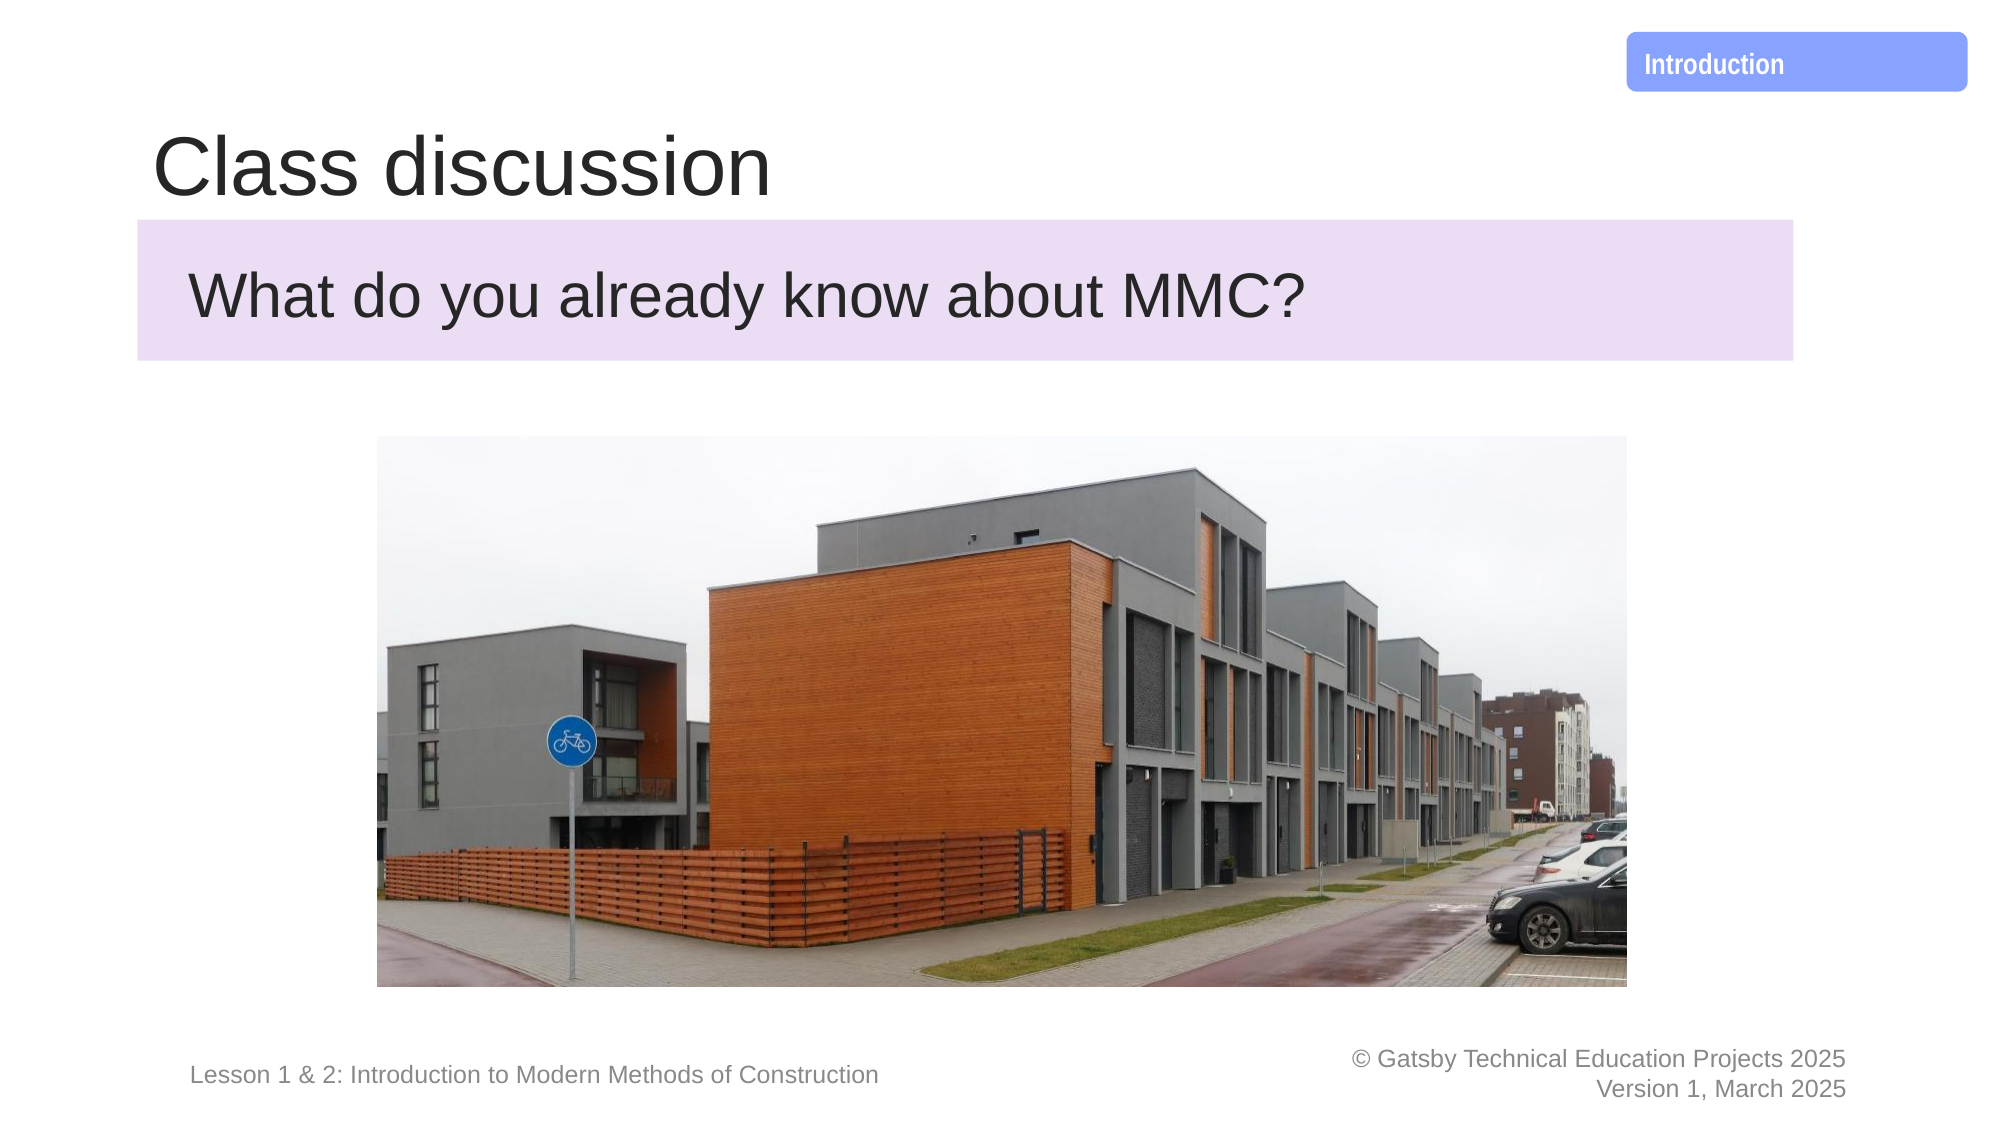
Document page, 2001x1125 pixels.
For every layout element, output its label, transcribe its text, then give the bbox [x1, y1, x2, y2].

list Lesson 1 & 2: Introduction to Modern Methods of Construction [137, 1042, 968, 1103]
text_box Introduction [1626, 31, 1968, 92]
picture [377, 436, 1627, 987]
title Class discussion [137, 59, 1863, 278]
list What do you already know about MMC? [137, 219, 1794, 361]
